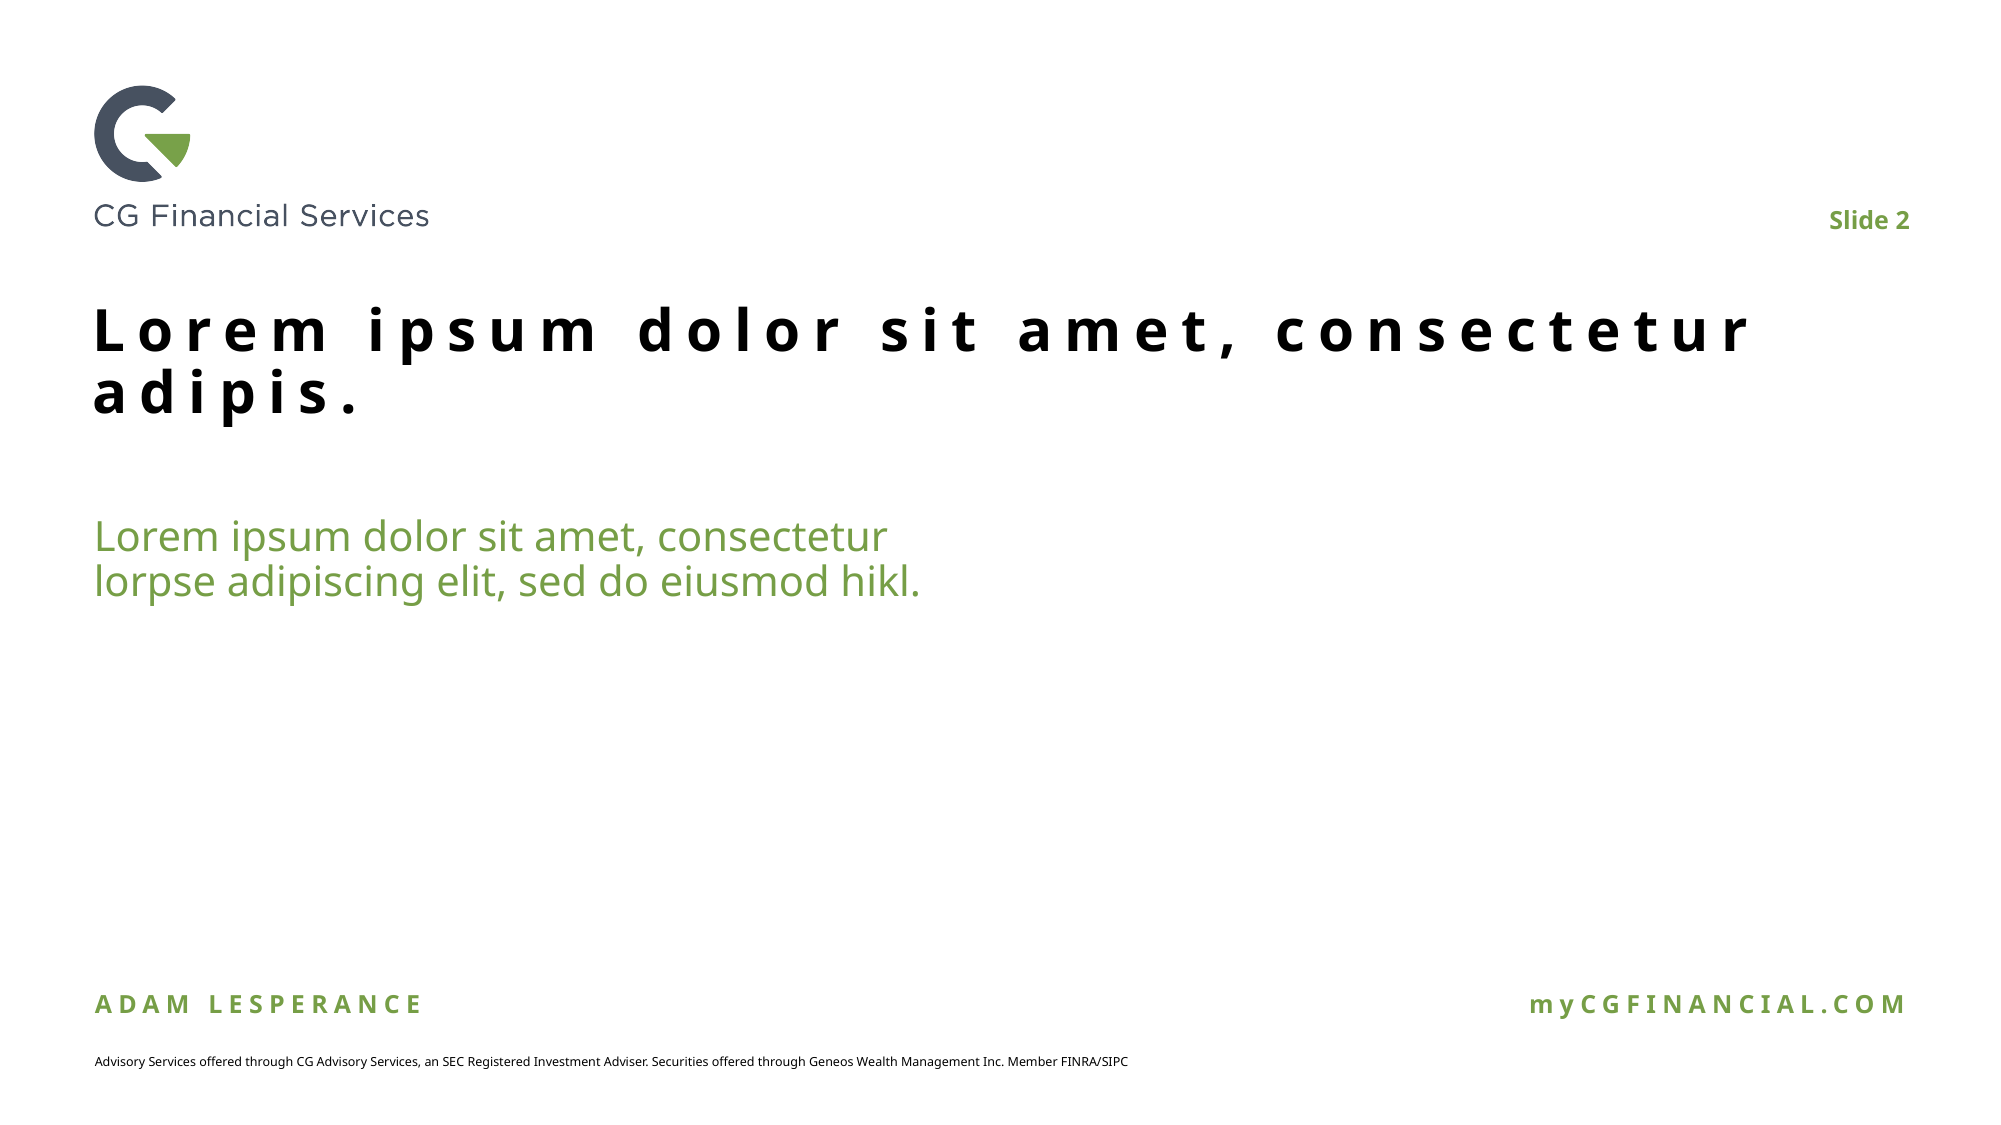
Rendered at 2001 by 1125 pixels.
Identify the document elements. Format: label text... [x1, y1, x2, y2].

title Lorem ipsum dolor sit amet, consectetur adipis. [77, 293, 1905, 461]
text_box Lorem ipsum dolor sit amet, consectetur lorpse adipiscing elit, sed do eiusmod hikl. [78, 491, 975, 629]
picture [74, 65, 449, 247]
